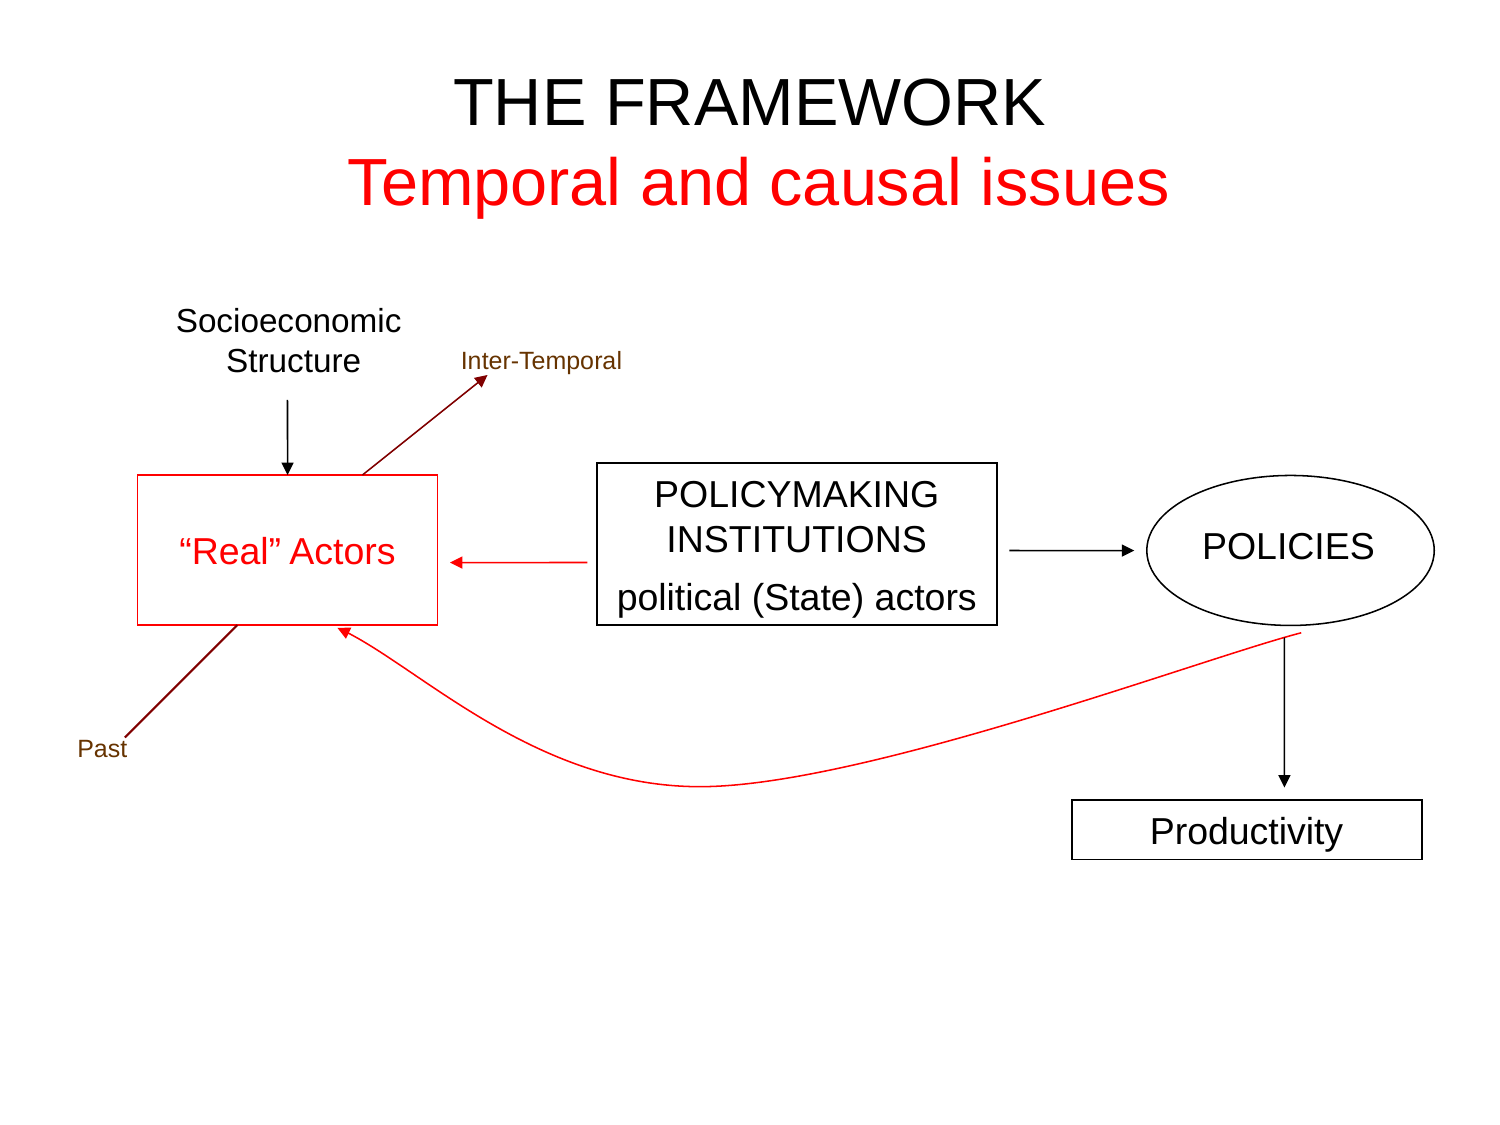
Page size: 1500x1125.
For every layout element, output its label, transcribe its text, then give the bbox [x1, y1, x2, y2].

text_box [387, 658, 410, 673]
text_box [596, 462, 1435, 638]
text_box [362, 383, 484, 476]
text_box Inter-Temporal [446, 337, 638, 383]
text_box [337, 627, 1066, 787]
title THE FRAMEWORK Temporal and causal issues [74, 44, 1426, 233]
text_box “Real” Actors [137, 474, 438, 625]
text_box Socioeconomic Structure [149, 292, 438, 387]
text_box [281, 399, 294, 475]
text_box [450, 556, 588, 569]
text_box Past [62, 725, 143, 770]
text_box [1071, 637, 1423, 862]
text_box [387, 611, 475, 628]
